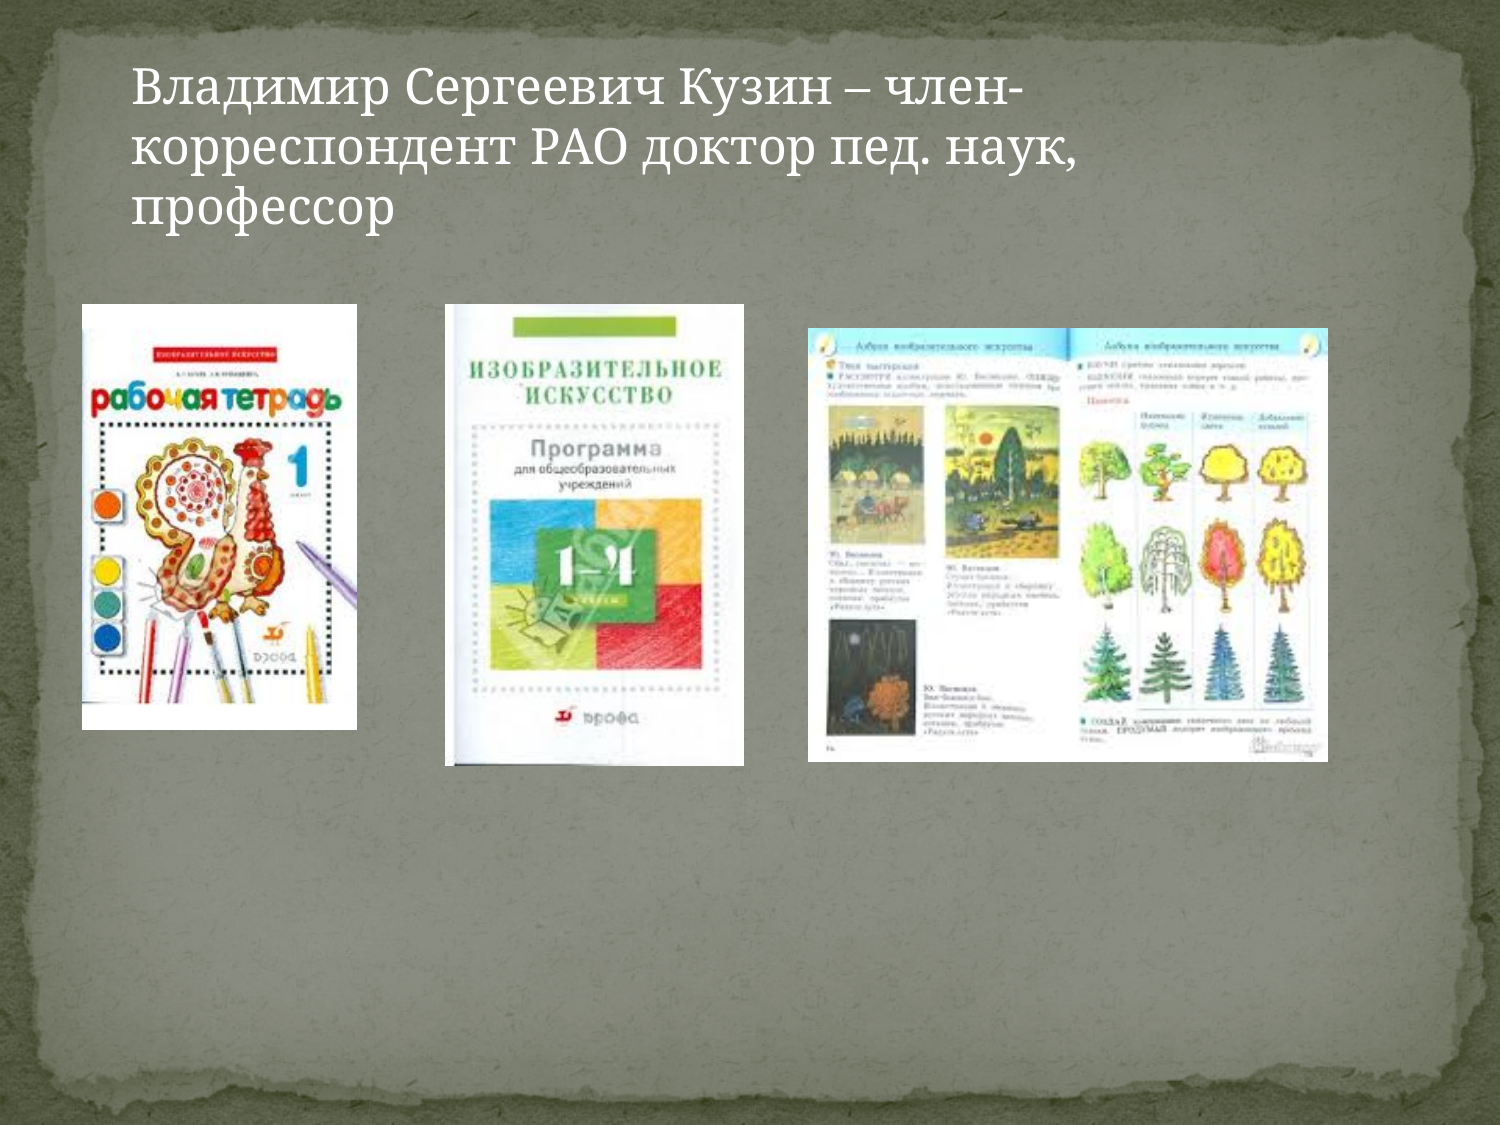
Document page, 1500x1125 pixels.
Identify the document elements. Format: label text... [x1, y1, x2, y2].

picture [445, 304, 744, 766]
text_box Владимир Сергеевич Кузин – член-корреспондент РАО доктор пед. наук, профессор [117, 46, 1301, 242]
picture [808, 328, 1328, 762]
picture [82, 304, 357, 730]
